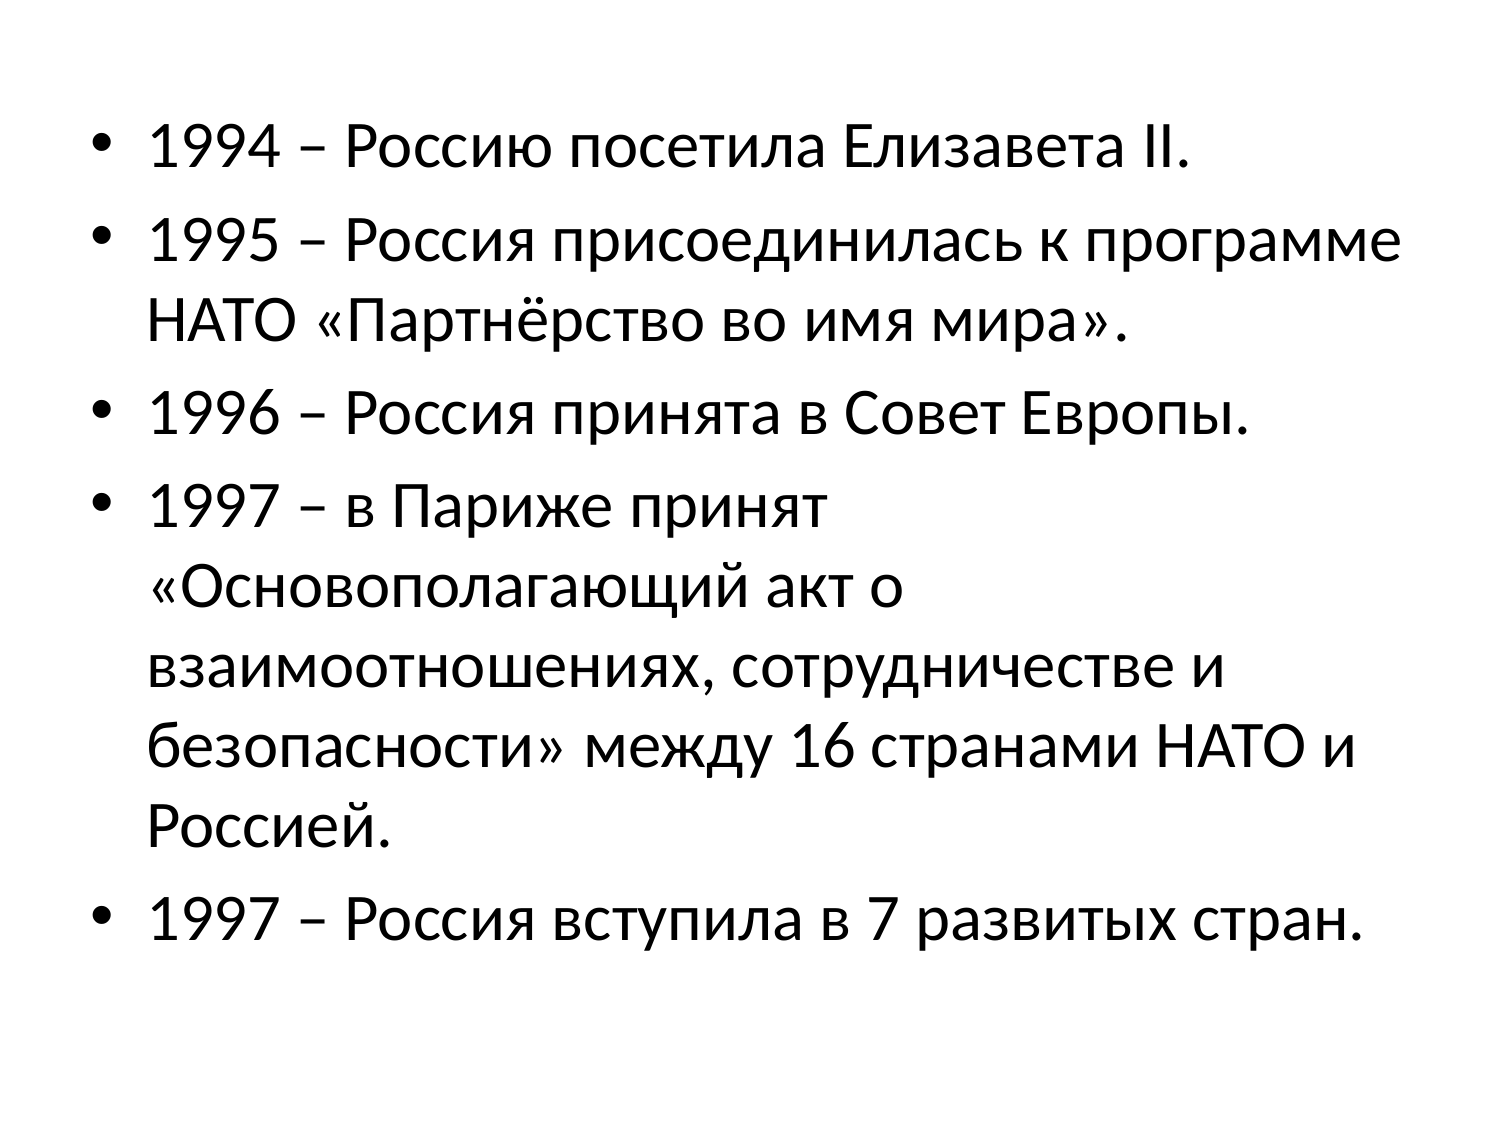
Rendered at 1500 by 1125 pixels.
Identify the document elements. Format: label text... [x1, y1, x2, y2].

list 1994 – Россию посетила Елизавета ΙΙ. 1995 – Россия присоединилась к программе НАТО «Партнёрство во имя мира». 1996 – Россия принята в Совет Европы. 1997 – в Париже принят «Основополагающий акт о взаимоотношениях, сотрудничестве и безопасности» между 16 странами НАТО и Россией. 1997 – Россия вступила в 7 развитых стран. [75, 93, 1425, 1005]
